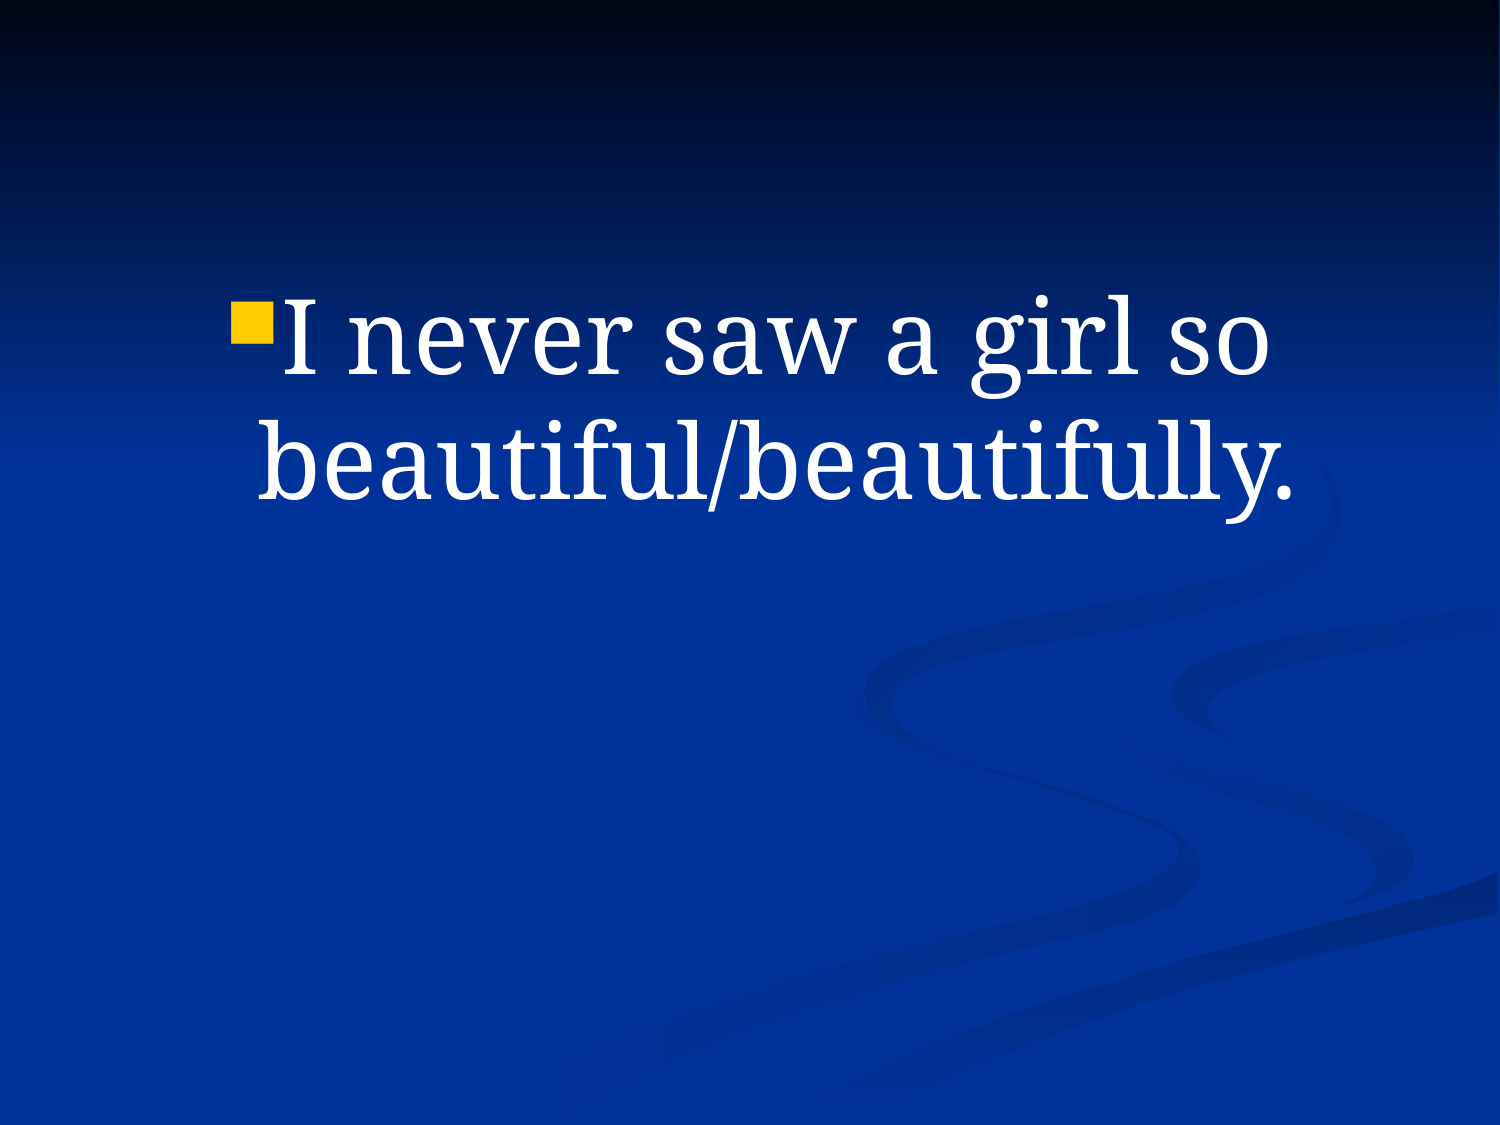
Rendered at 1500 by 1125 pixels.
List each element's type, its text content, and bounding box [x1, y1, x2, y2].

list I never saw a girl so beautiful/beautifully. [75, 262, 1425, 1005]
